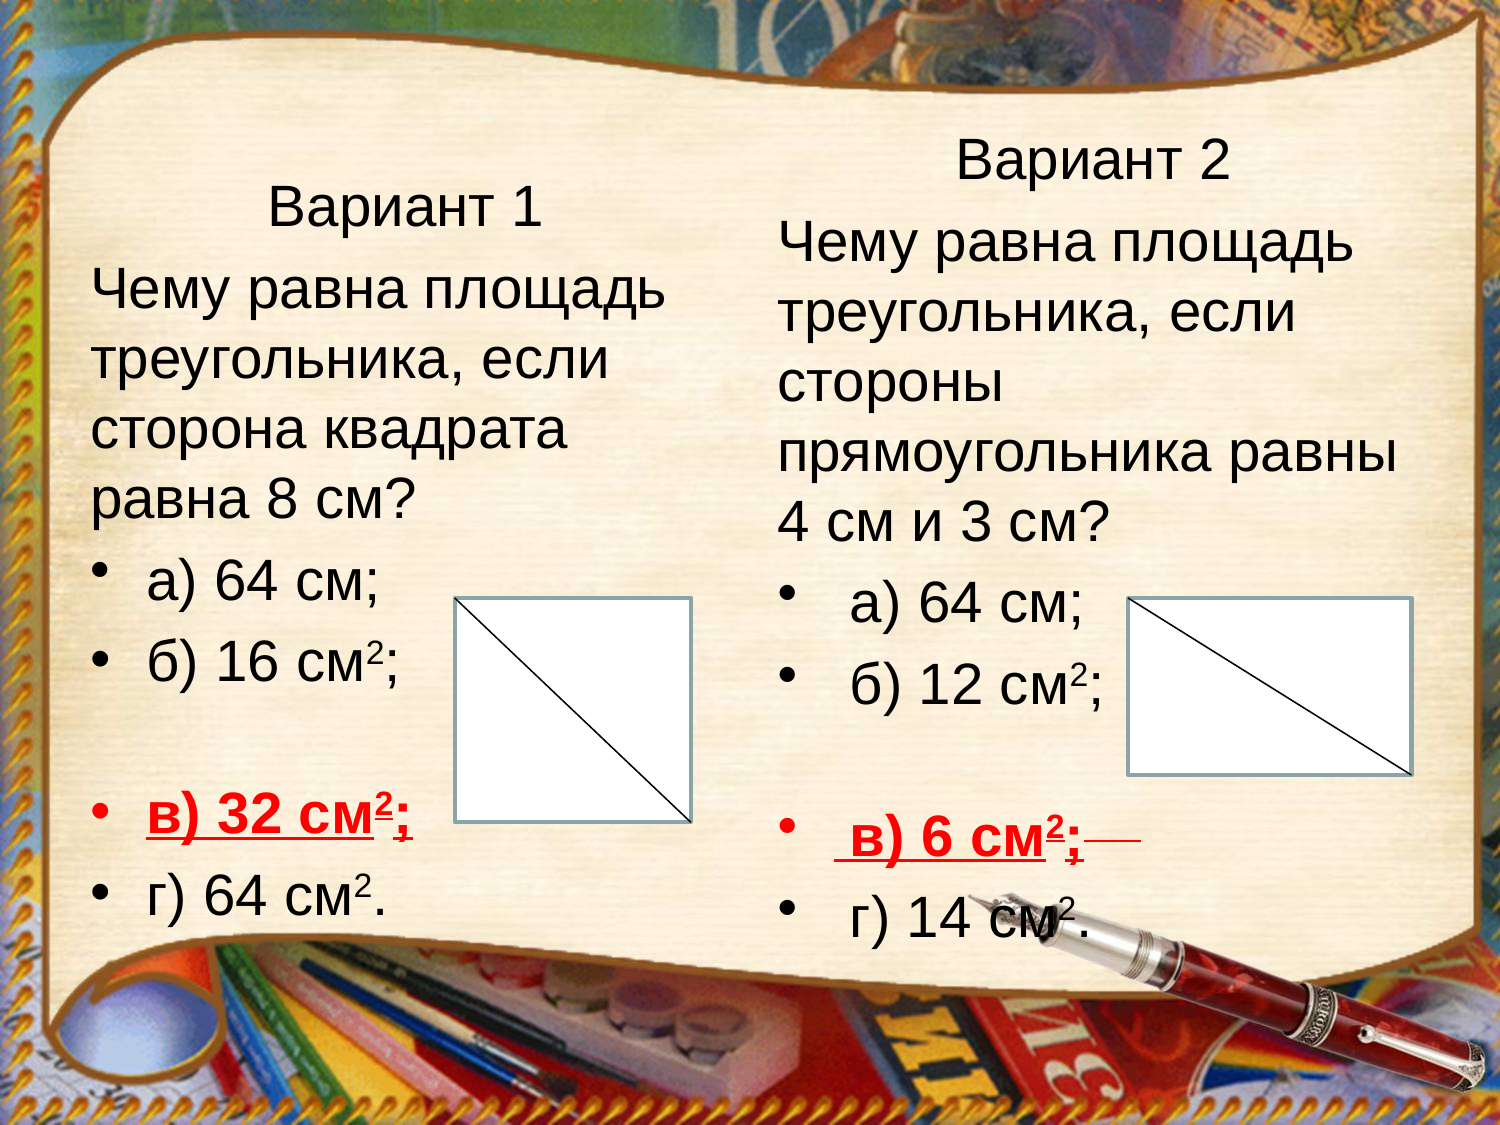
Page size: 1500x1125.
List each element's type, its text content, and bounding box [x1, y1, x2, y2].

picture [0, 0, 1500, 1125]
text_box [1127, 597, 1412, 776]
list Вариант 1 Чему равна площадь треугольника, если сторона квадрата равна 8 см? а) 64 см; б) 16 см2; в) 32 см2; г) 64 см2. [75, 160, 738, 904]
list Вариант 2 Чему равна площадь треугольника, если стороны прямоугольника равны 4 см и 3 см? а) 64 см; б) 12 см2; в) 6 см2; г) 14 см2. [762, 113, 1425, 953]
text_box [454, 597, 692, 823]
